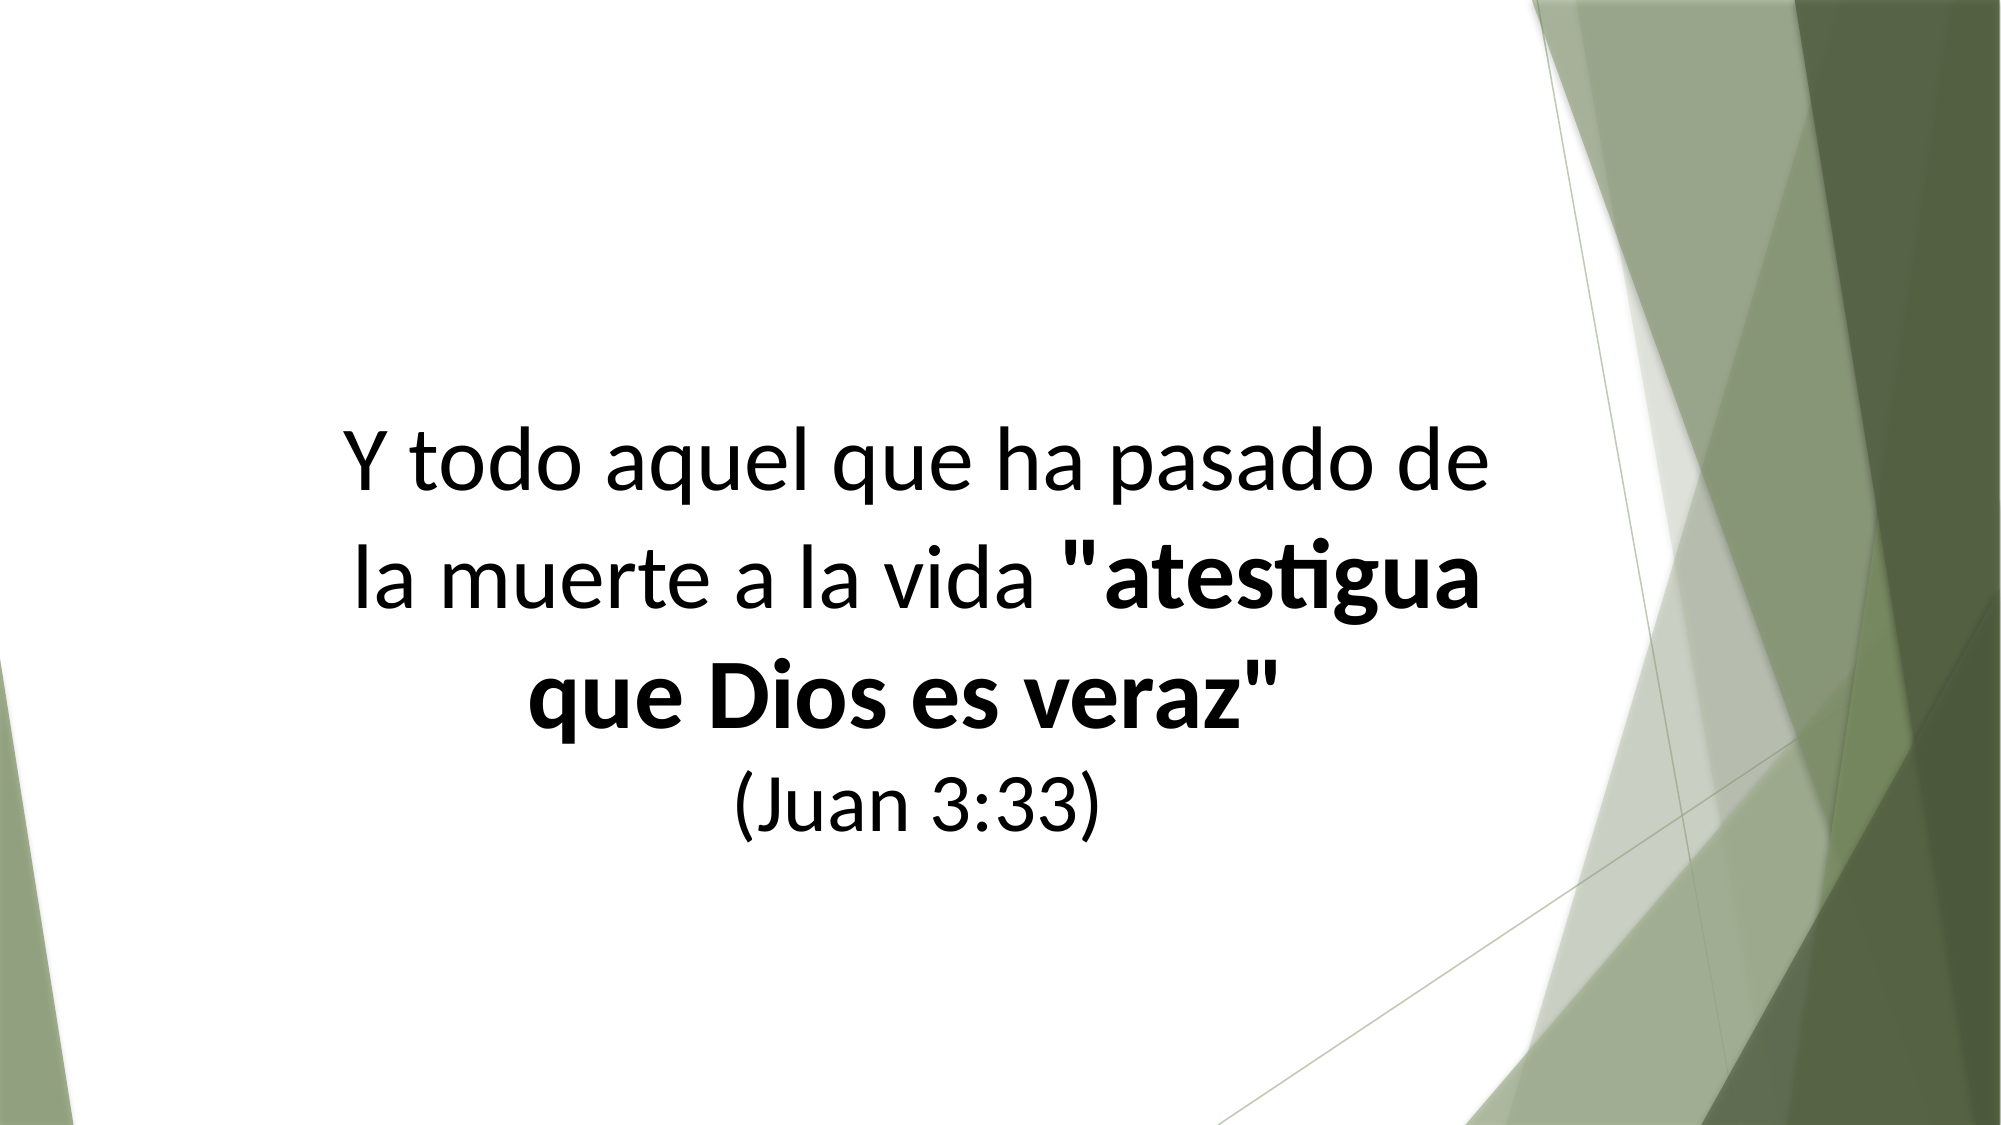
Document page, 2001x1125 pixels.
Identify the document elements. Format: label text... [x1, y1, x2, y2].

text_box Y todo aquel que ha pasado de la muerte a la vida "atestigua que Dios es veraz" (Juan 3:33) [323, 391, 1513, 856]
